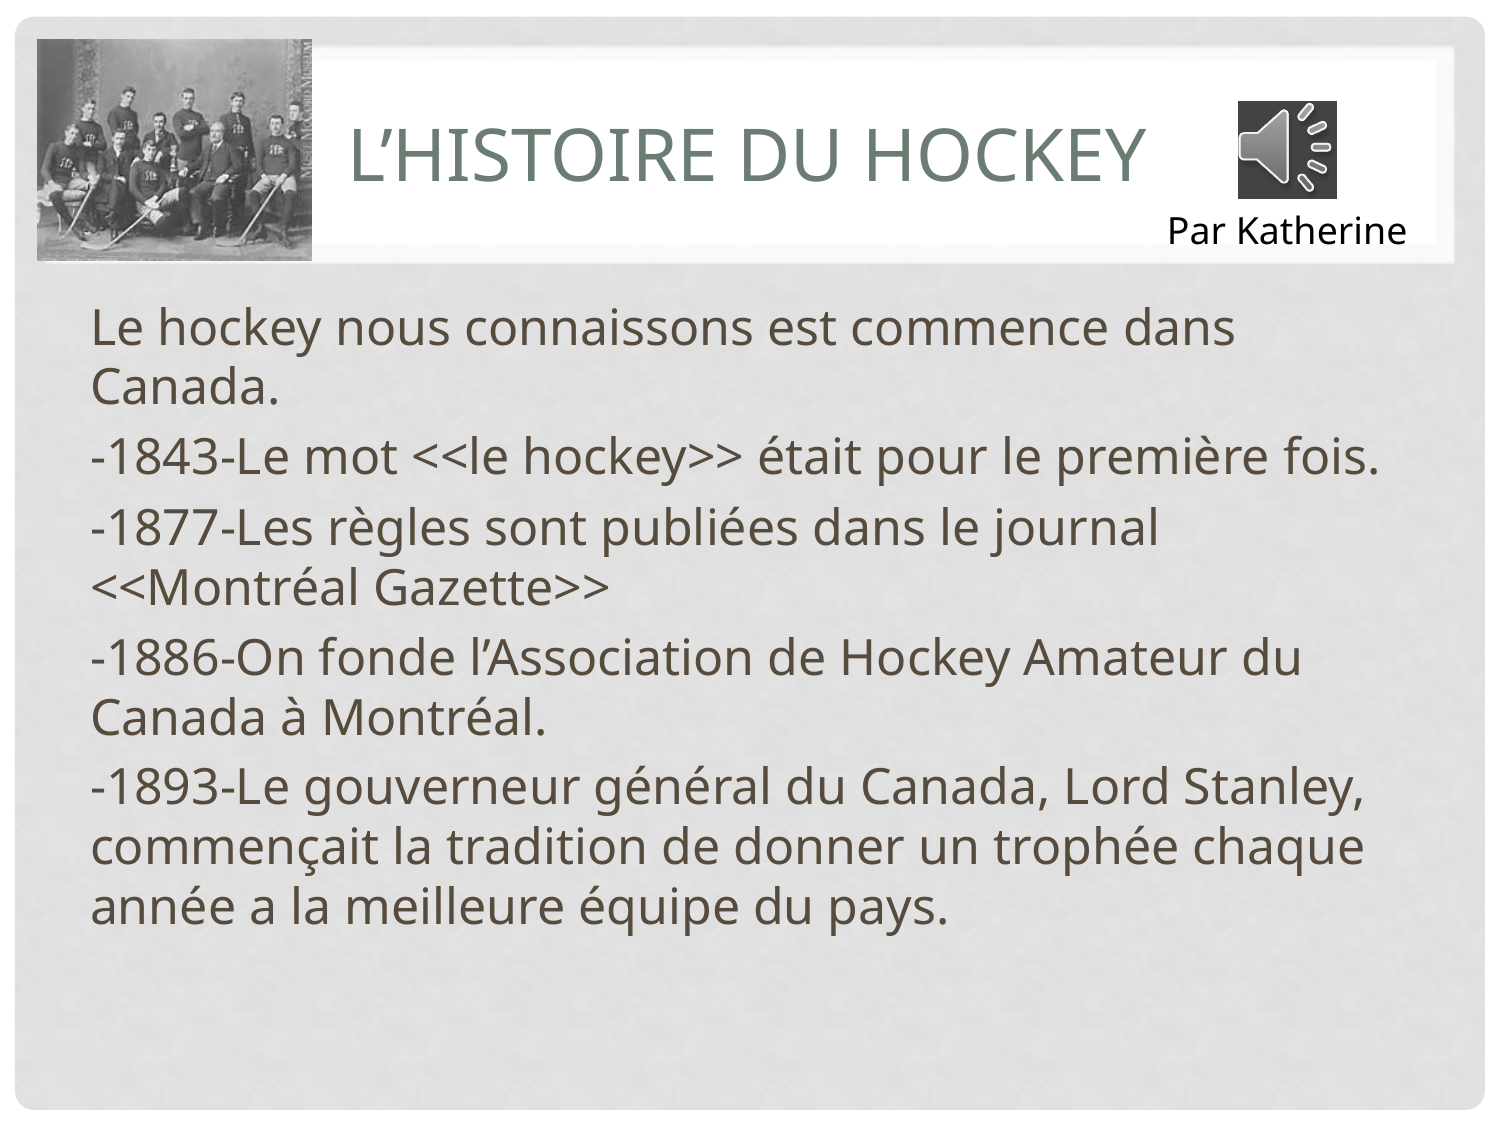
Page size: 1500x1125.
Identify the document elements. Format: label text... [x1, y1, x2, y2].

picture [1237, 99, 1338, 201]
text_box Par Katherine [1152, 199, 1423, 260]
list Le hockey nous connaissons est commence dans Canada. -1843-Le mot <<le hockey>> était pour le première fois. -1877-Les règles sont publiées dans le journal <<Montréal Gazette>> -1886-On fonde l’Association de Hockey Amateur du Canada à Montréal. -1893-Le gouverneur général du Canada, Lord Stanley, commençait la tradition de donner un trophée chaque année a la meilleure équipe du pays. [75, 287, 1425, 1005]
title L’histoire du Hockey [312, 66, 1425, 238]
picture [37, 39, 312, 261]
